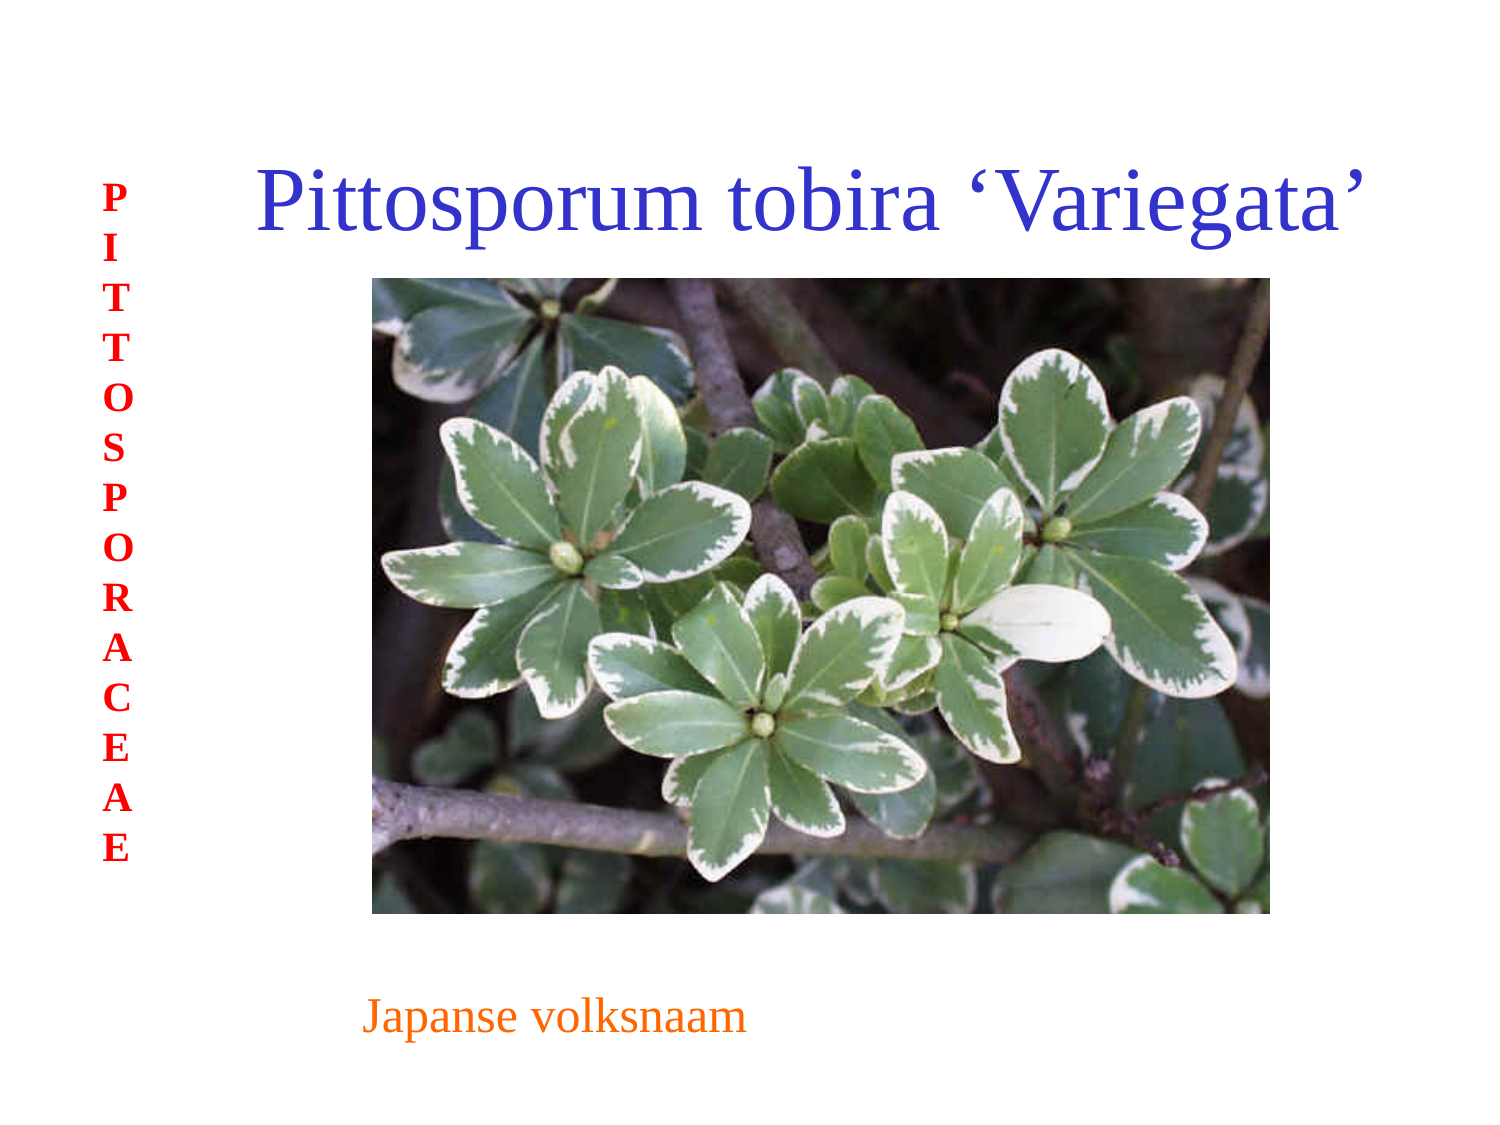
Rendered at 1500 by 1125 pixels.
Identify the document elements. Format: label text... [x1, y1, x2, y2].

text_box PITTOSPORACEAE [87, 162, 150, 878]
title Pittosporum tobira ‘Variegata’ [112, 99, 1388, 288]
text_box Japanse volksnaam [50, 974, 763, 1050]
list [371, 278, 1270, 914]
